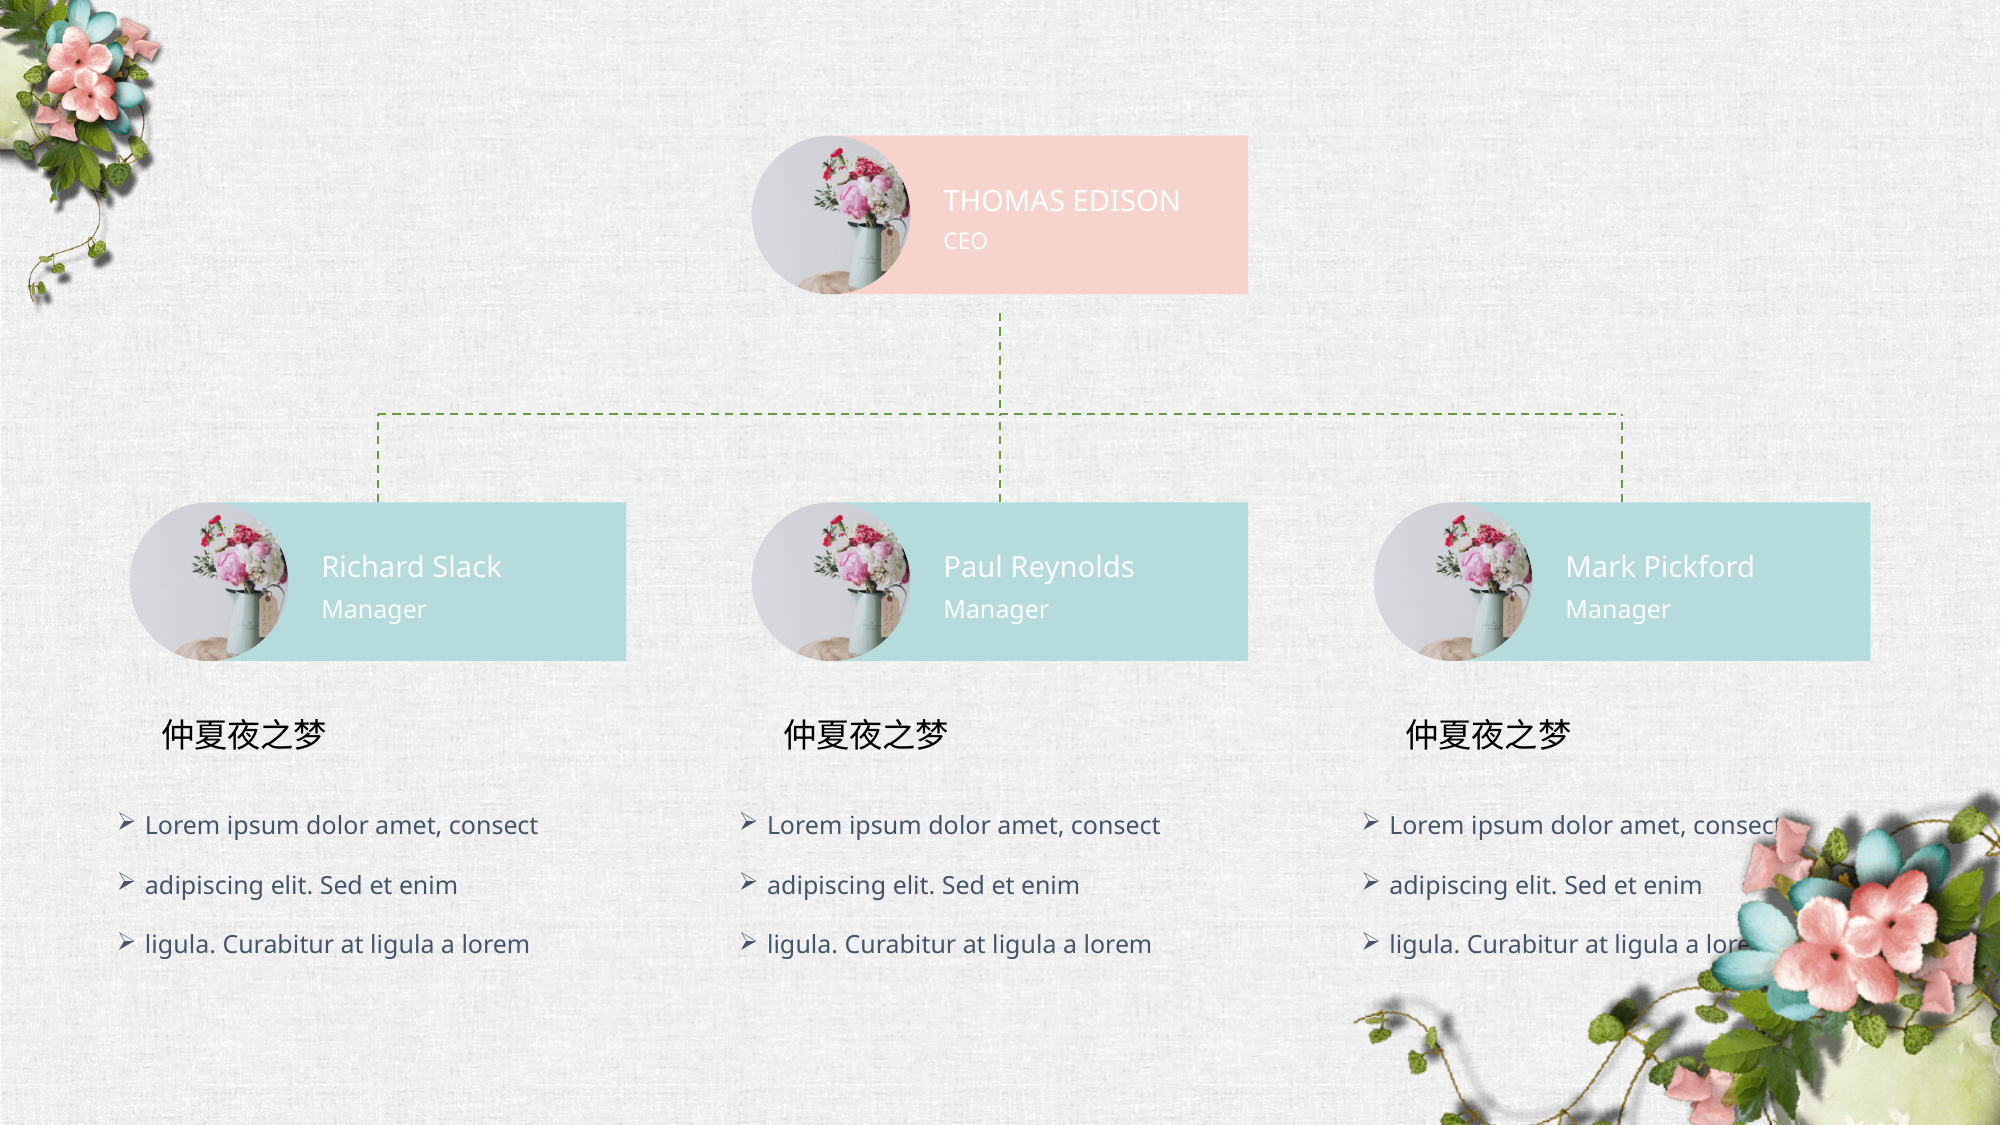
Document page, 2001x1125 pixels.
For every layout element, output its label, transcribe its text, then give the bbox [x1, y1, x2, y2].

text_box [209, 501, 627, 662]
text_box Richard Slack [306, 534, 606, 591]
text_box 仲夏夜之梦 [146, 706, 584, 762]
text_box [911, 135, 1249, 295]
text_box Manager [306, 580, 519, 632]
text_box Paul Reynolds [928, 534, 1229, 591]
text_box CEO [928, 213, 1142, 262]
text_box Lorem ipsum dolor amet, consect adipiscing elit. Sed et enim ligula. Curabitur at ligula a lorem [724, 771, 1183, 967]
text_box Manager [928, 580, 1142, 632]
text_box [377, 312, 1623, 503]
text_box THOMAS EDISON [928, 167, 1229, 225]
text_box [831, 503, 1249, 662]
picture [0, 0, 2001, 1125]
text_box Lorem ipsum dolor amet, consect adipiscing elit. Sed et enim ligula. Curabitur at ligula a lorem [102, 771, 561, 967]
text_box 仲夏夜之梦 [768, 706, 1206, 762]
